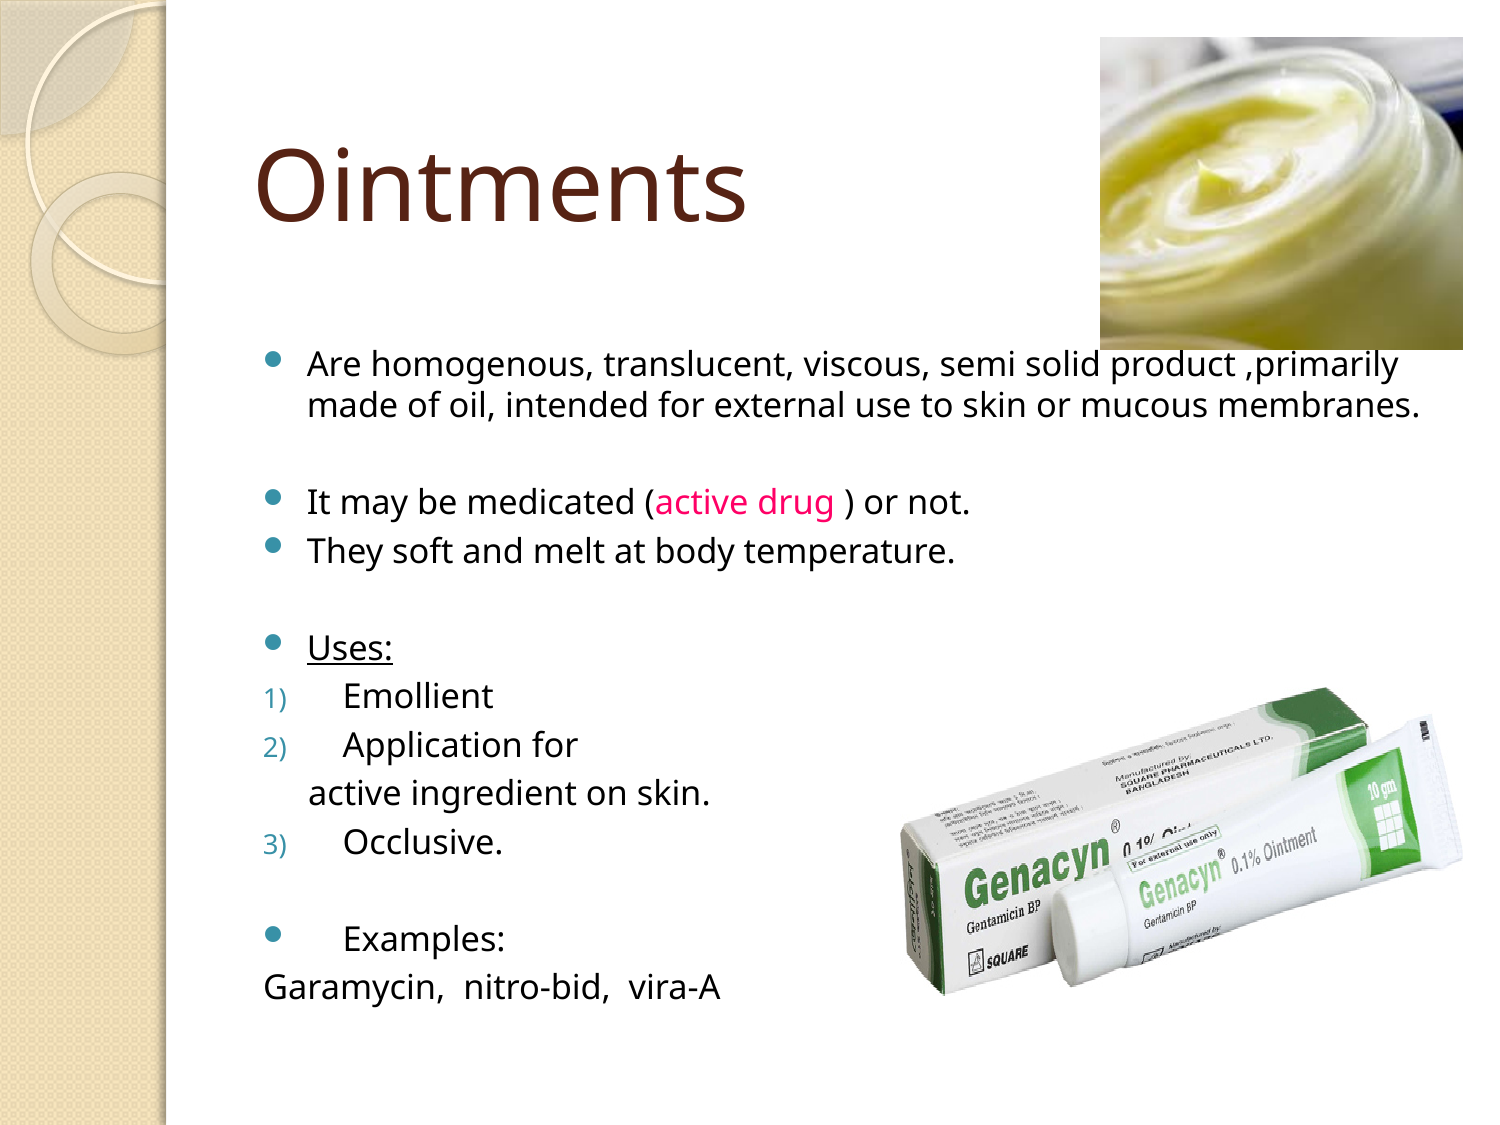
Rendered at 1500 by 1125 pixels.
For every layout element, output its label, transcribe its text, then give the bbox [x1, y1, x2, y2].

title Ointments [237, 87, 1092, 237]
picture [899, 687, 1463, 996]
picture [1099, 37, 1463, 351]
list Are homogenous, translucent, viscous, semi solid product ,primarily made of oil, intended for external use to skin or mucous membranes. It may be medicated (active drug ) or not. They soft and melt at body temperature. Uses: Emollient Application for active ingredient on skin. Occlusive. Examples: Garamycin, nitro-bid, vira-A [235, 237, 1466, 1025]
